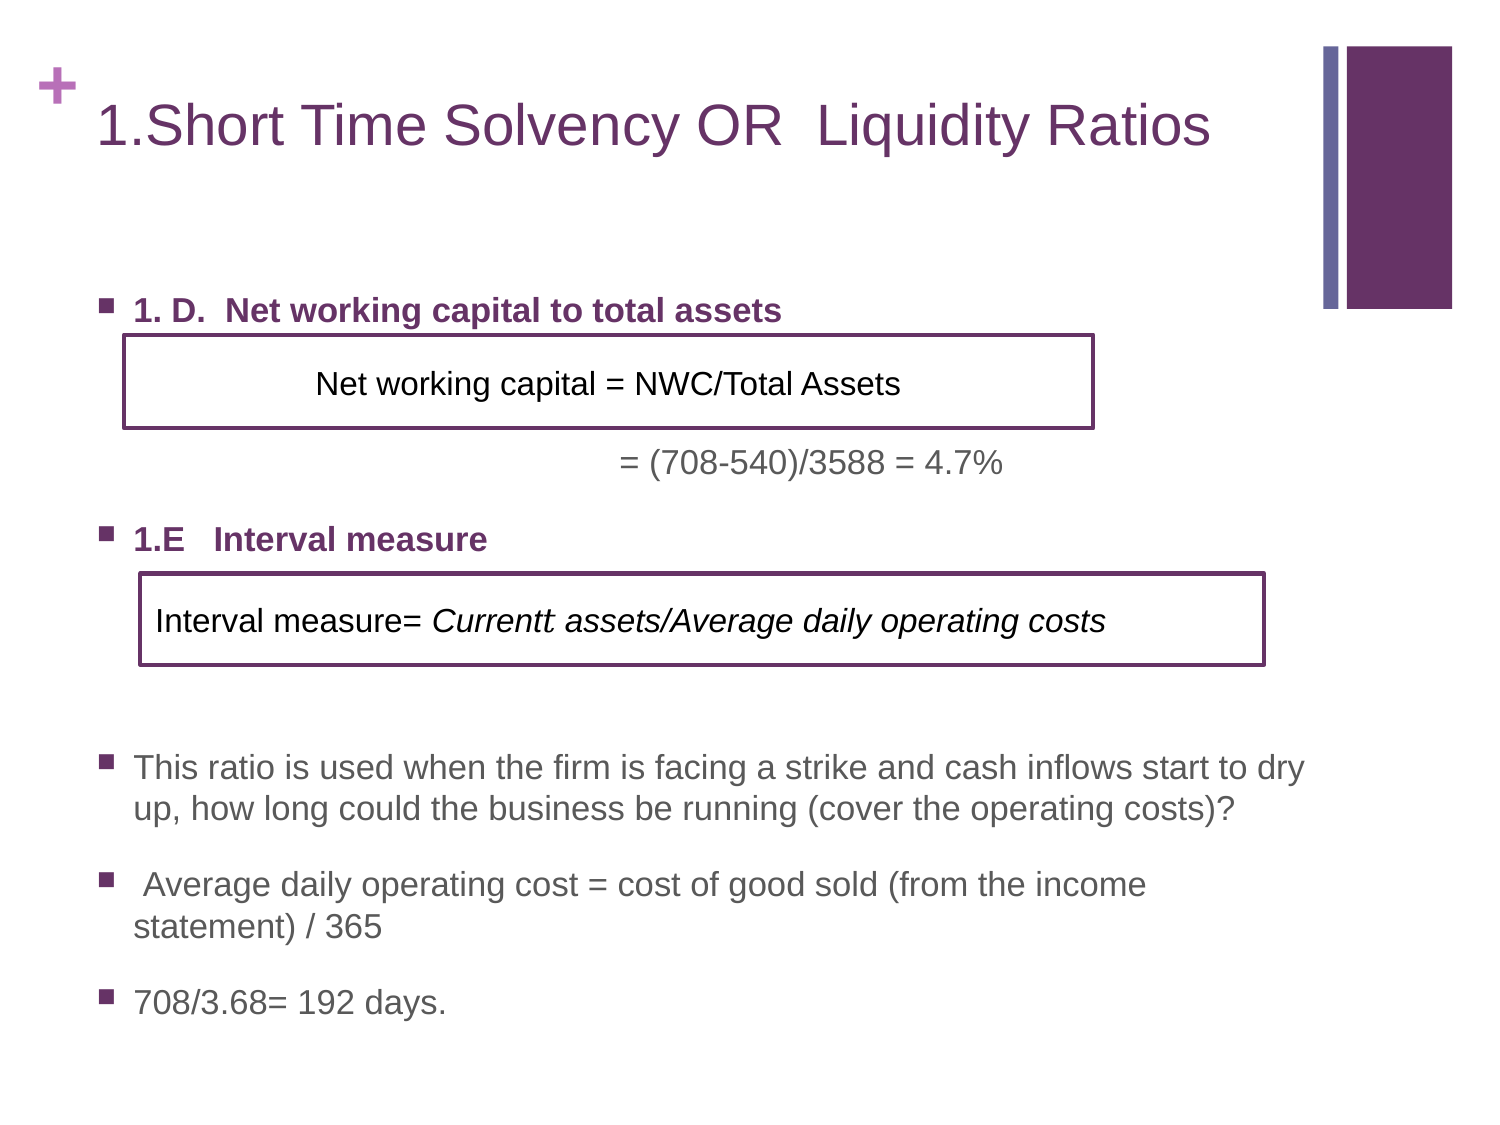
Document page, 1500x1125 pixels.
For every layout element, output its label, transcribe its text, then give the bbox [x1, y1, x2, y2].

text_box Net working capital = NWC/Total Assets [122, 333, 1095, 430]
title 1.Short Time Solvency OR Liquidity Ratios [81, 79, 1322, 199]
text_box Interval measure= Current𝑡 assets/Average daily operating costs [138, 571, 1266, 667]
list 1. D. Net working capital to total assets = (708-540)/3588 = 4.7% 1.E Interval measure This ratio is used when the firm is facing a strike and cash inflows start to dry up, how long could the business be running (cover the operating costs)? Average daily operating cost = cost of good sold (from the income statement) / 365 708/3.68= 192 days. [81, 280, 1322, 1058]
